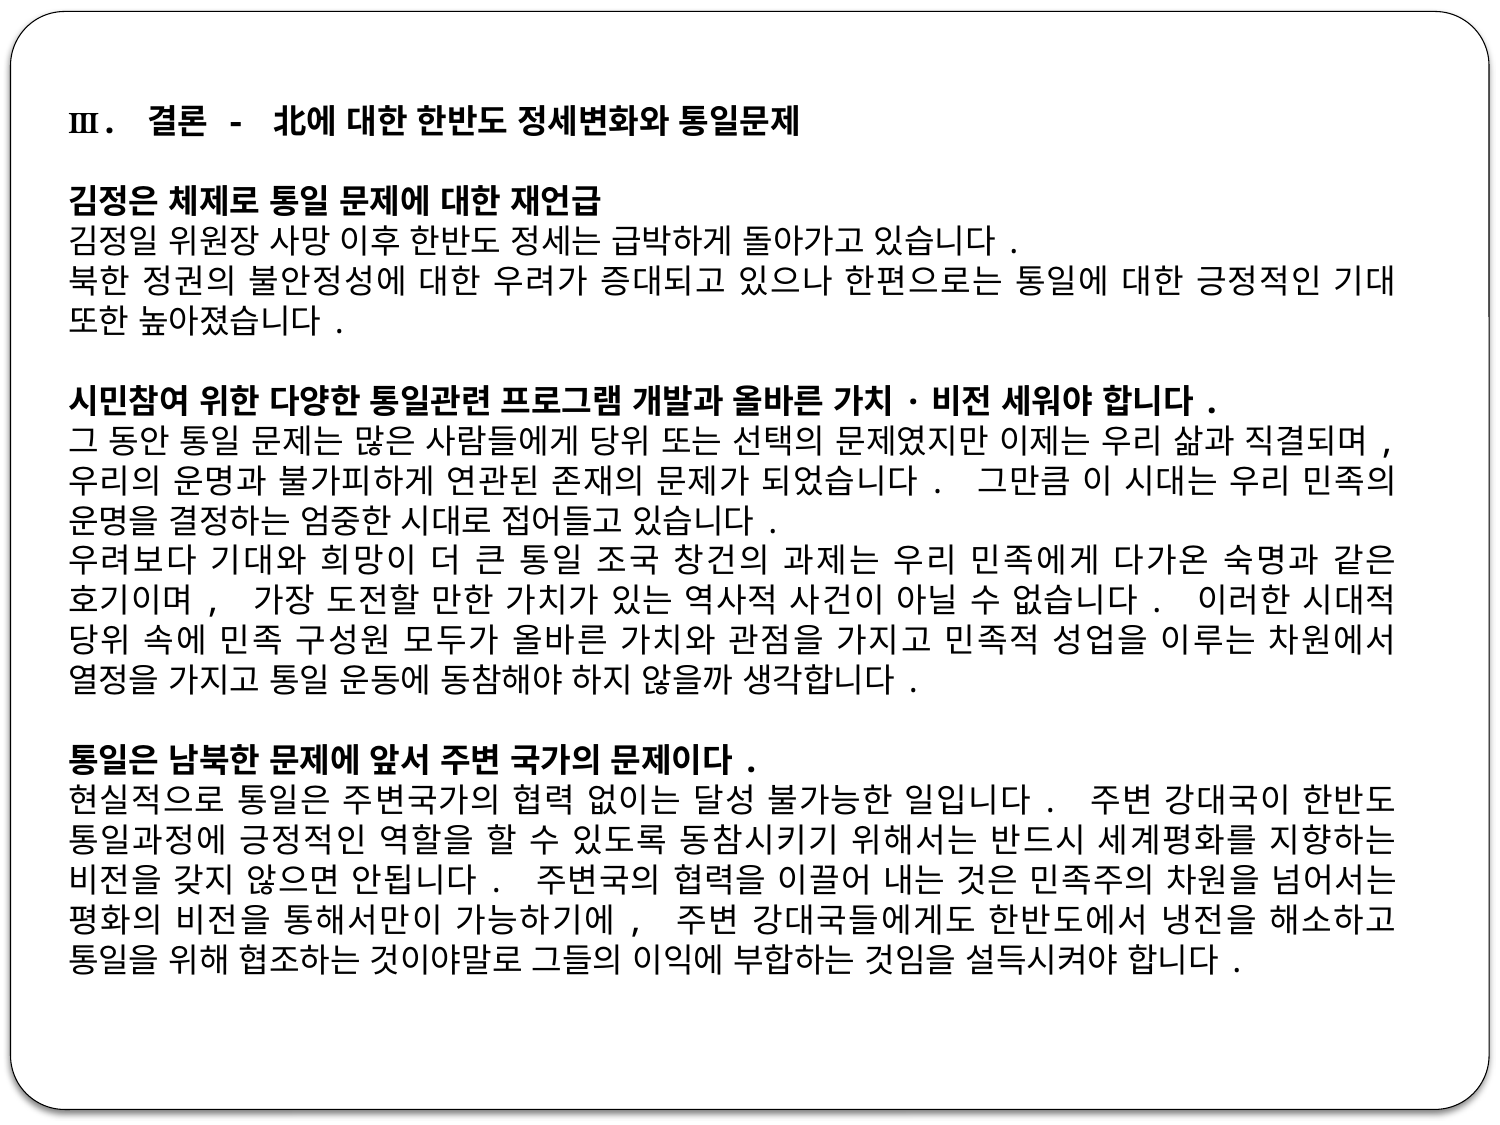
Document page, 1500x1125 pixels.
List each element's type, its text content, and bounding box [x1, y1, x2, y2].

text_box Ⅲ. 결론 - 北에 대한 한반도 정세변화와 통일문제 김정은 체제로 통일 문제에 대한 재언급 김정일 위원장 사망 이후 한반도 정세는 급박하게 돌아가고 있습니다. 북한 정권의 불안정성에 대한 우려가 증대되고 있으나 한편으로는 통일에 대한 긍정적인 기대 또한 높아졌습니다. 시민참여 위한 다양한 통일관련 프로그램 개발과 올바른 가치·비전 세워야 합니다. 그 동안 통일 문제는 많은 사람들에게 당위 또는 선택의 문제였지만 이제는 우리 삶과 직결되며, 우리의 운명과 불가피하게 연관된 존재의 문제가 되었습니다. 그만큼 이 시대는 우리 민족의 운명을 결정하는 엄중한 시대로 접어들고 있습니다. 우려보다 기대와 희망이 더 큰 통일 조국 창건의 과제는 우리 민족에게 다가온 숙명과 같은 호기이며, 가장 도전할 만한 가치가 있는 역사적 사건이 아닐 수 없습니다. 이러한 시대적 당위 속에 민족 구성원 모두가 올바른 가치와 관점을 가지고 민족적 성업을 이루는 차원에서 열정을 가지고 통일 운동에 동참해야 하지 않을까 생각합니다. 통일은 남북한 문제에 앞서 주변 국가의 문제이다. 현실적으로 통일은 주변국가의 협력 없이는 달성 불가능한 일입니다. 주변 강대국이 한반도 통일과정에 긍정적인 역할을 할 수 있도록 동참시키기 위해서는 반드시 세계평화를 지향하는 비전을 갖지 않으면 안됩니다. 주변국의 협력을 이끌어 내는 것은 민족주의 차원을 넘어서는 평화의 비전을 통해서만이 가능하기에, 주변 강대국들에게도 한반도에서 냉전을 해소하고 통일을 위해 협조하는 것이야말로 그들의 이익에 부합하는 것임을 설득시켜야 합니다. [53, 0, 1412, 1067]
